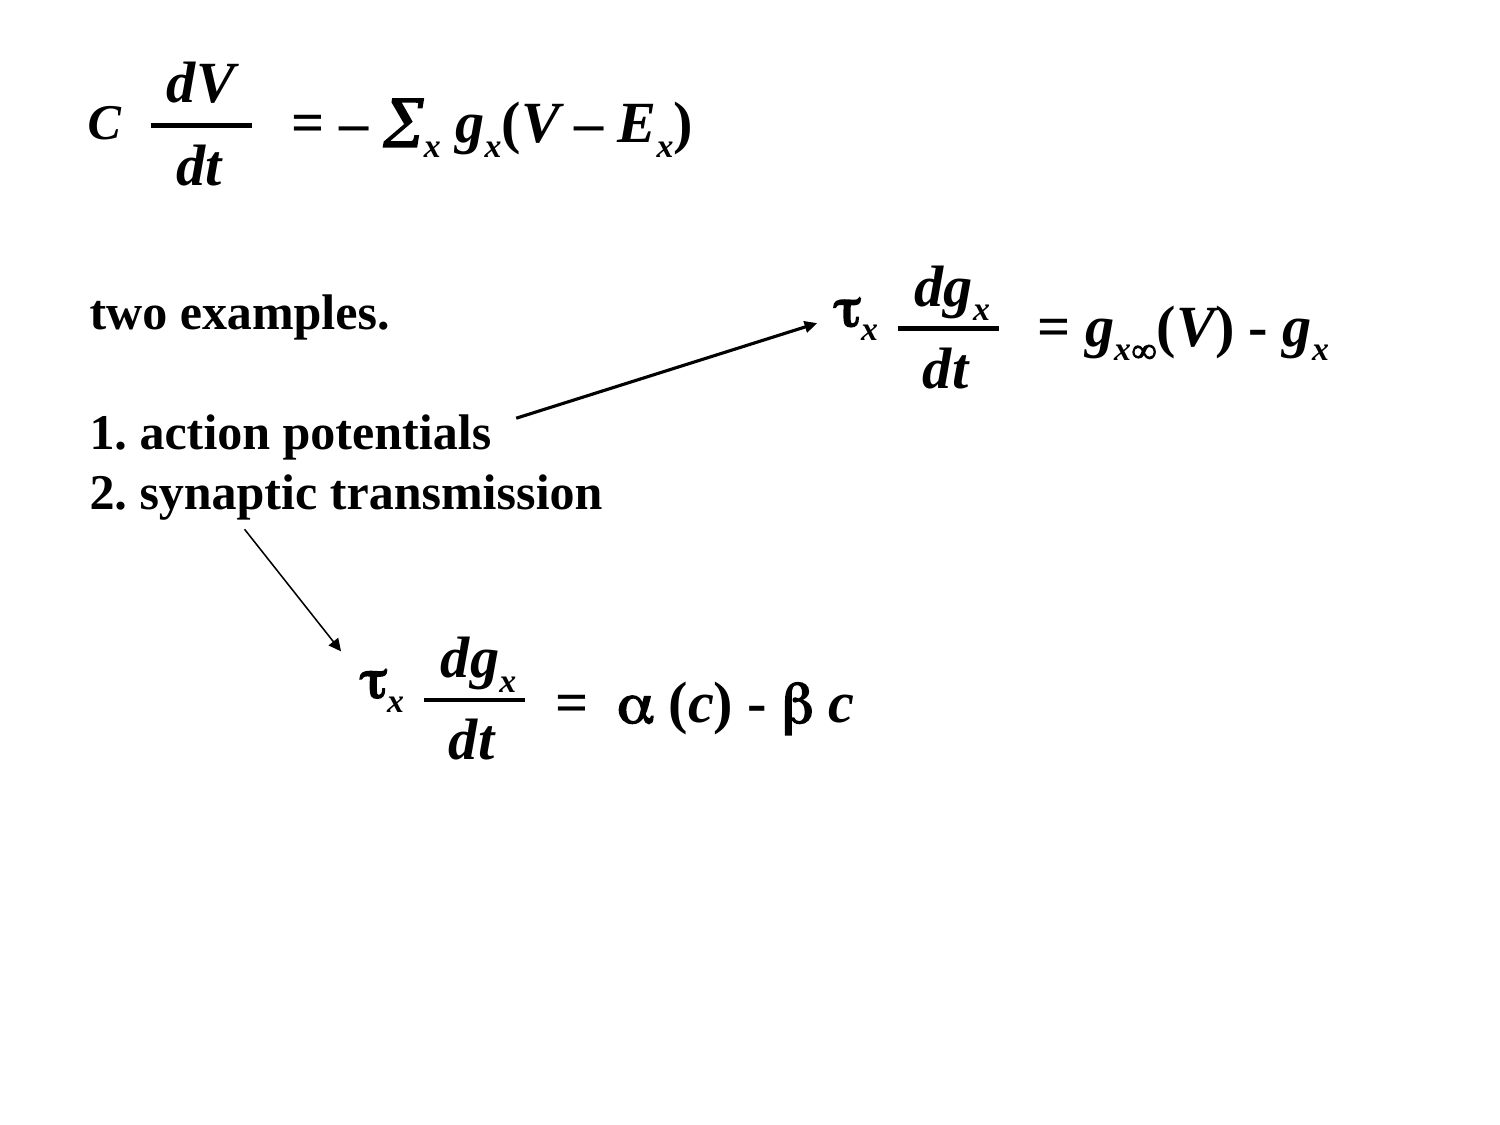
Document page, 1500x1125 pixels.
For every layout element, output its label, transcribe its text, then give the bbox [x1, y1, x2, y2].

text_box x [346, 632, 420, 727]
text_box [244, 528, 342, 652]
text_box = gx(V) - gx [1022, 280, 1345, 375]
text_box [515, 323, 818, 419]
text_box dt [434, 694, 510, 699]
text_box = – x gx(V – Ex) [277, 77, 709, 172]
text_box dt [908, 336, 984, 408]
text_box two examples. 1. action potentials 2. synaptic transmission [74, 271, 618, 527]
text_box dt [908, 322, 984, 327]
text_box dgx [899, 240, 1006, 335]
text_box x [820, 260, 893, 355]
text_box C [72, 82, 136, 157]
text_box dgx [426, 611, 532, 707]
text_box dt [161, 134, 237, 205]
text_box dt [161, 119, 237, 124]
text_box =  (c) -  c [540, 657, 870, 742]
text_box dt [434, 709, 510, 779]
text_box dV [152, 37, 250, 122]
